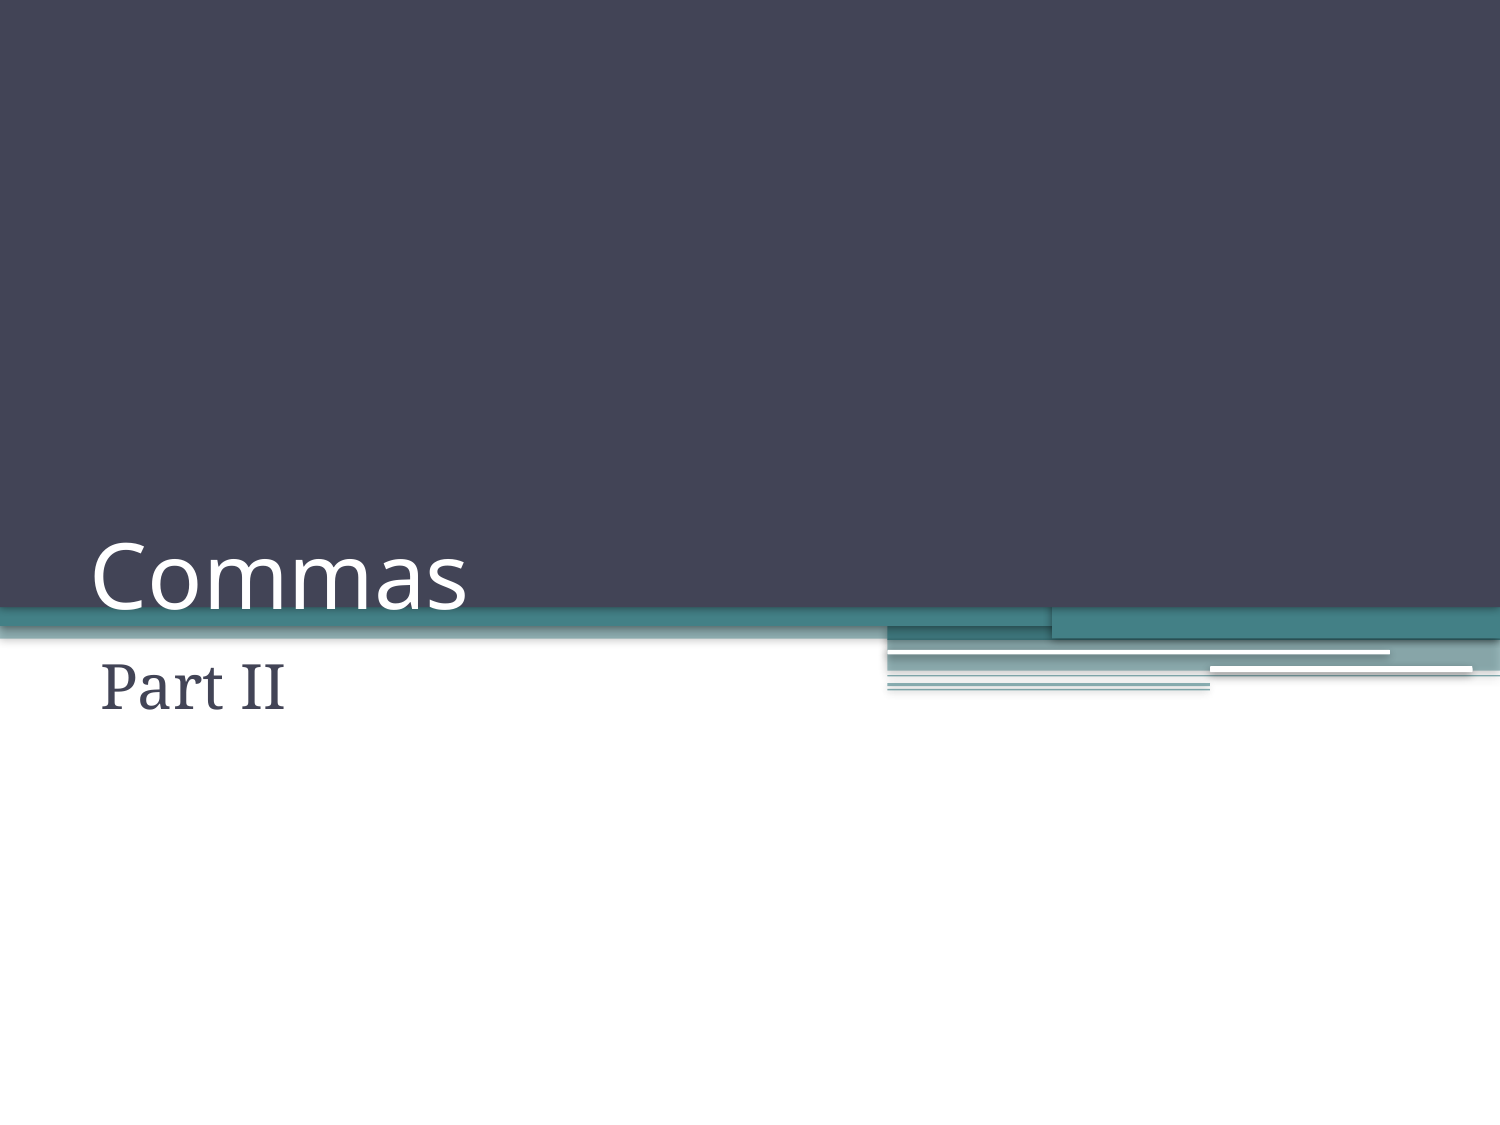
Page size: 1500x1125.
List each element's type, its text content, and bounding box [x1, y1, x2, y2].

subtitle Part II [75, 639, 888, 928]
title Commas [75, 394, 1463, 636]
